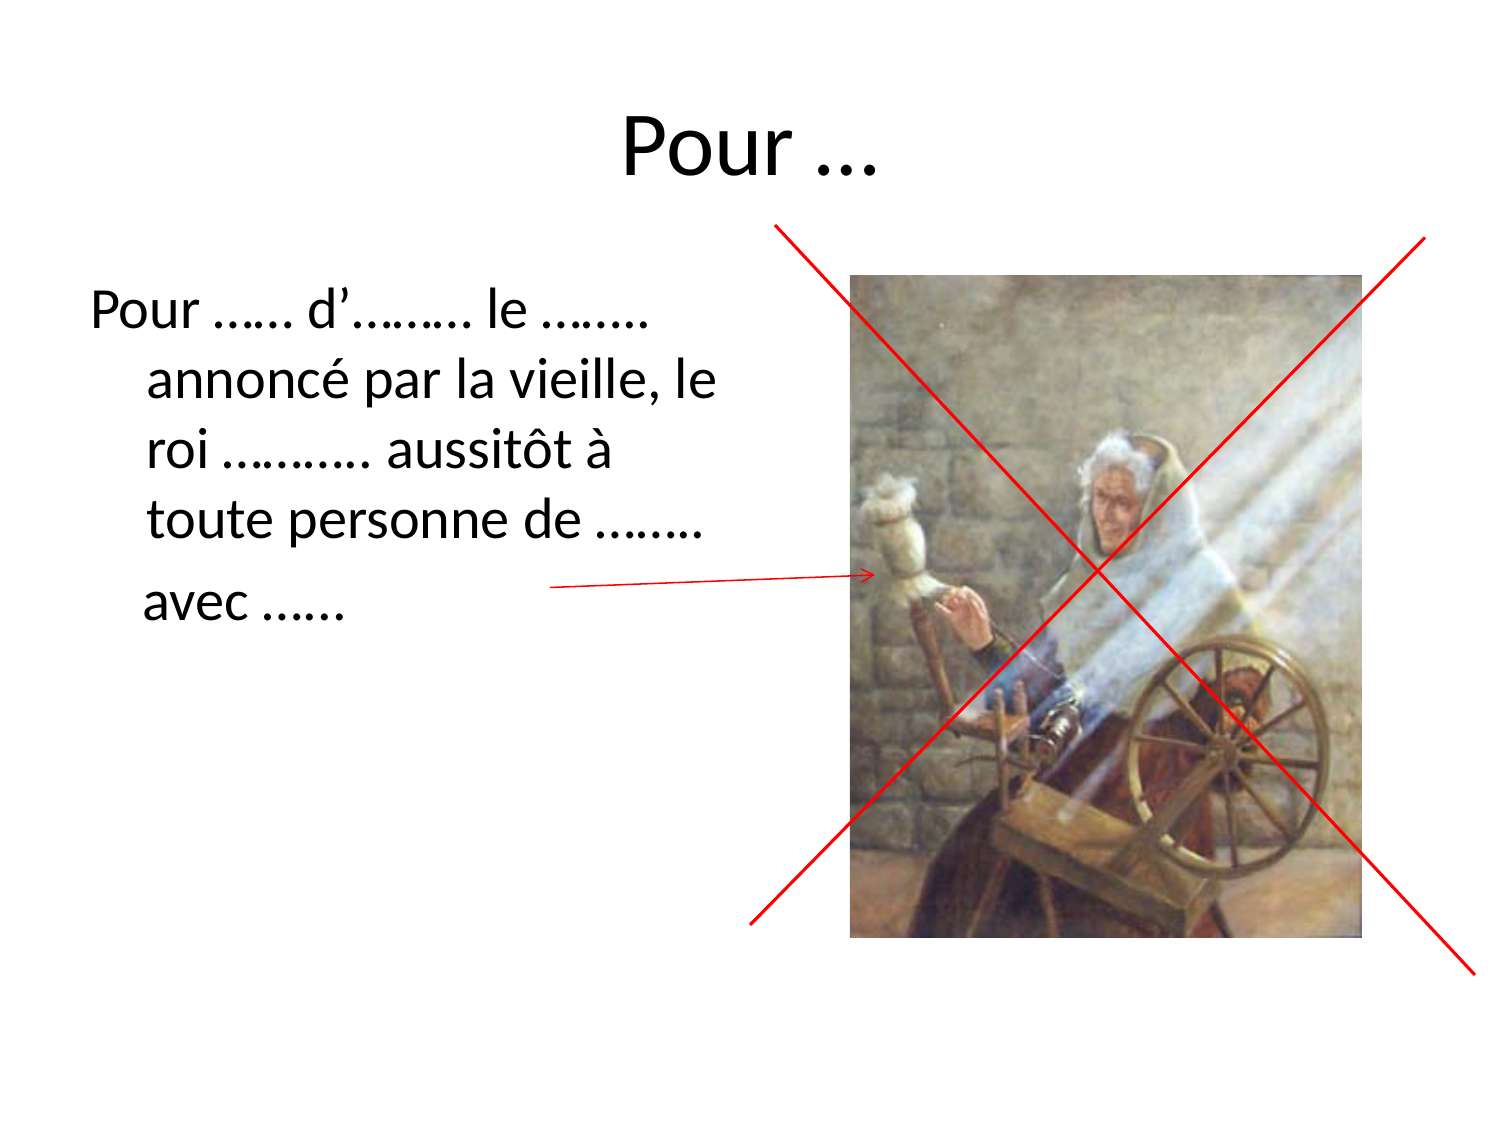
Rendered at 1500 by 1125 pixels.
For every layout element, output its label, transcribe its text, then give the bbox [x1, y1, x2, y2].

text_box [743, 243, 1432, 571]
title Pour … [75, 45, 1425, 233]
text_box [549, 574, 876, 588]
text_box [749, 249, 1500, 951]
list Pour …… d’……… le …….. annoncé par la vieille, le roi ……….. aussitôt à toute personne de …….. avec …... [75, 262, 738, 1005]
